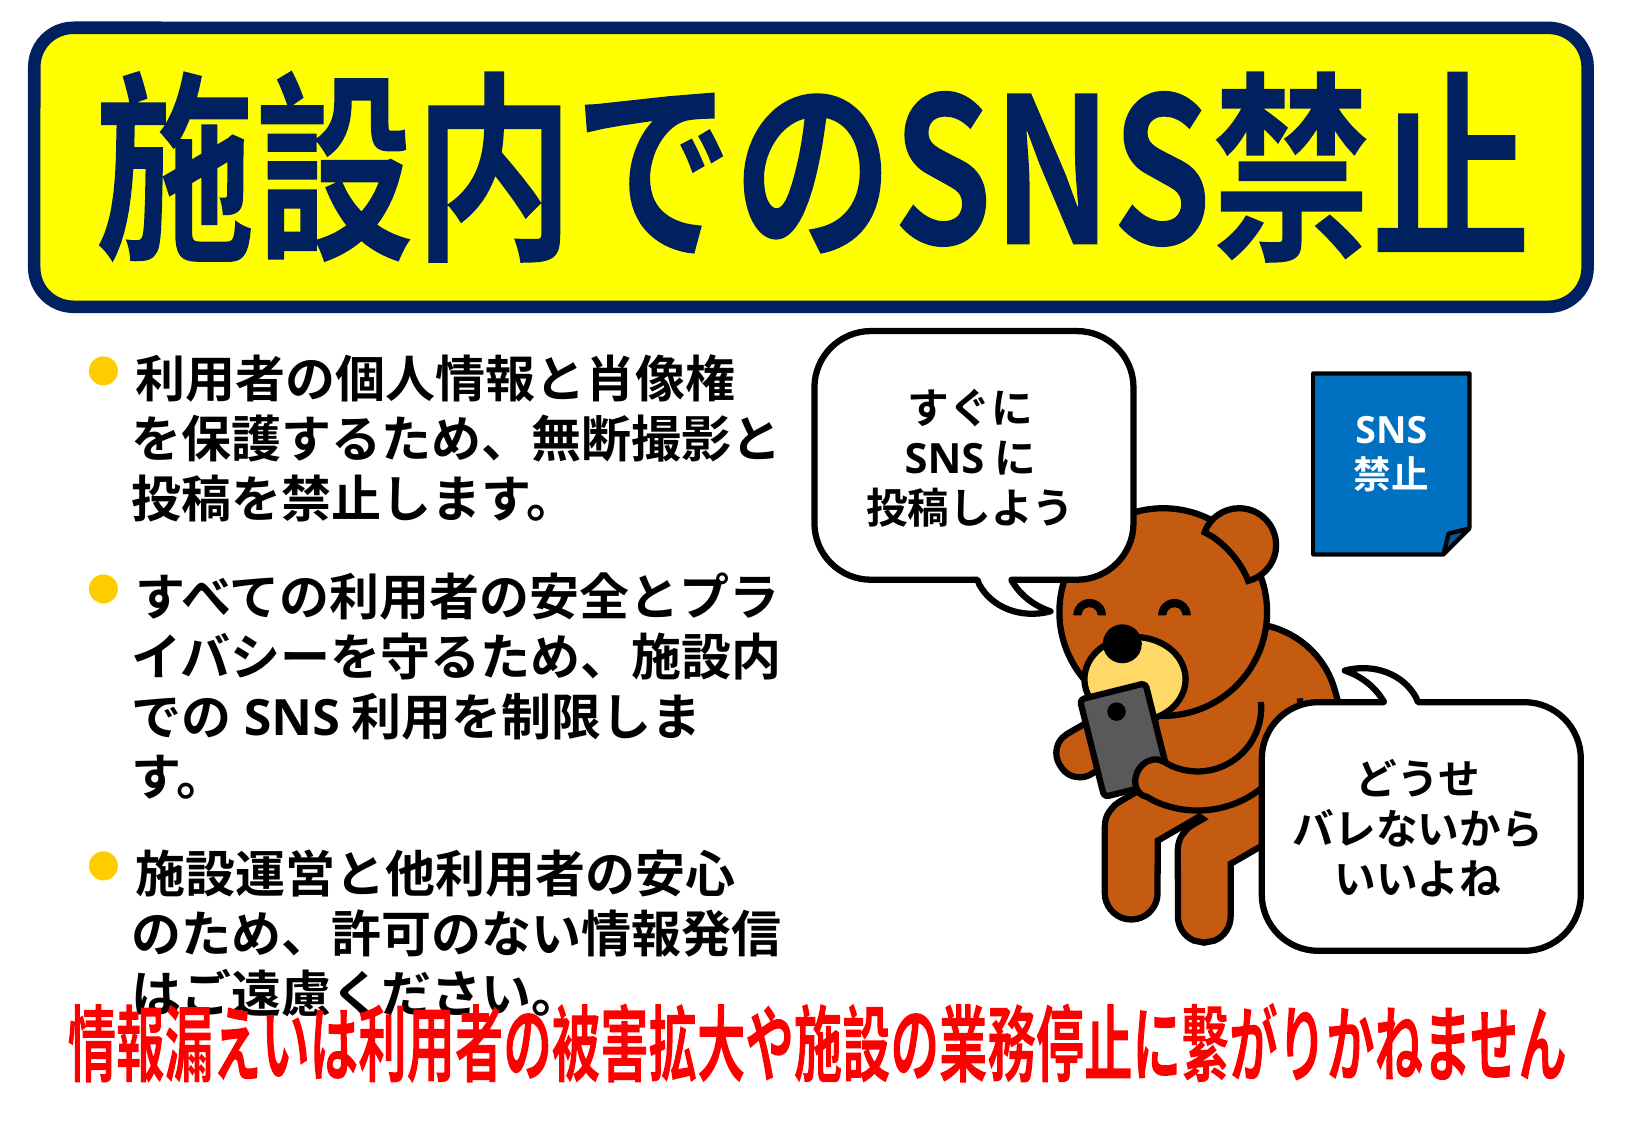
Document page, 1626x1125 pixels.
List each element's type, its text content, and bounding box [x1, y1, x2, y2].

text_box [1041, 507, 1369, 920]
text_box SNS 禁止 [1311, 371, 1472, 557]
text_box [814, 540, 1036, 616]
text_box [813, 328, 1136, 506]
text_box [32, 25, 1590, 309]
text_box 利用者の個人情報と肖像権を保護するため、無断撮影と投稿を禁止します。 すべての利用者の安全とプライバシーを守るため、施設内でのSNS利用を制限します。 施設運営と他利用者の安心のため、許可のない情報発信はご遠慮ください。 [70, 340, 799, 1031]
text_box どうせ バレないから いいよね [1374, 745, 1580, 911]
text_box すぐに SNSに 投稿しよう [808, 374, 1132, 540]
text_box [1270, 666, 1583, 953]
